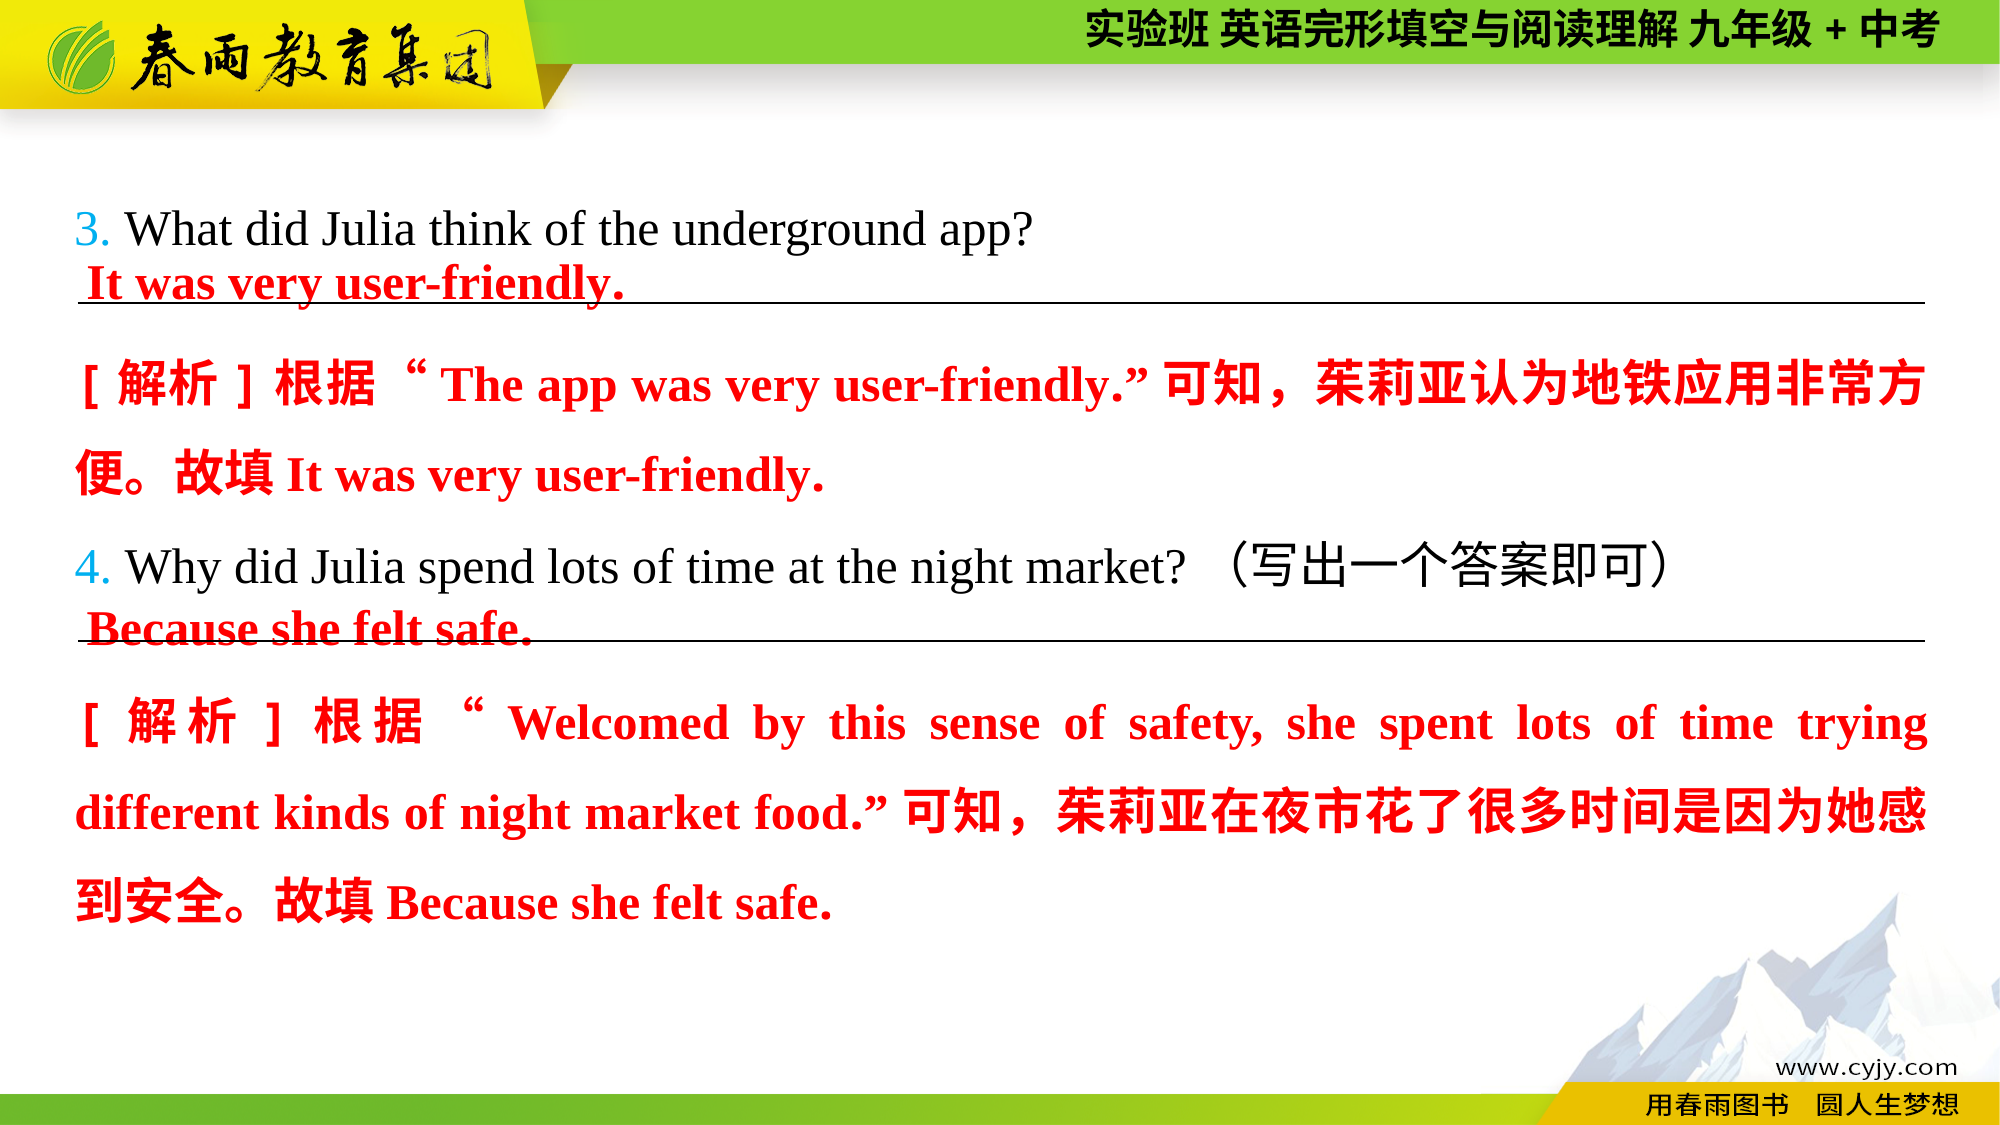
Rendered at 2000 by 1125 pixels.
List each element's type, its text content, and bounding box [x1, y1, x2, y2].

picture [0, 0, 2000, 1125]
text_box [解析]根据“Welcomed by this sense of safety, she spent lots of time trying different kinds of night market food.”可知，茱莉亚在夜市花了很多时间是因为她感到安全。故填Because she felt safe. [59, 652, 1944, 938]
text_box Because she felt safe. [71, 557, 1956, 663]
text_box [解析]根据“The app was very user-friendly.”可知，茱莉亚认为地铁应用非常方便。故填It was very user-friendly. [59, 314, 1944, 495]
text_box It was very user-friendly. [71, 212, 1956, 318]
text_box 4. Why did Julia spend lots of time at the night market?（写出一个答案即可） [59, 495, 1944, 601]
list 3. What did Julia think of the underground app? [59, 157, 1944, 264]
